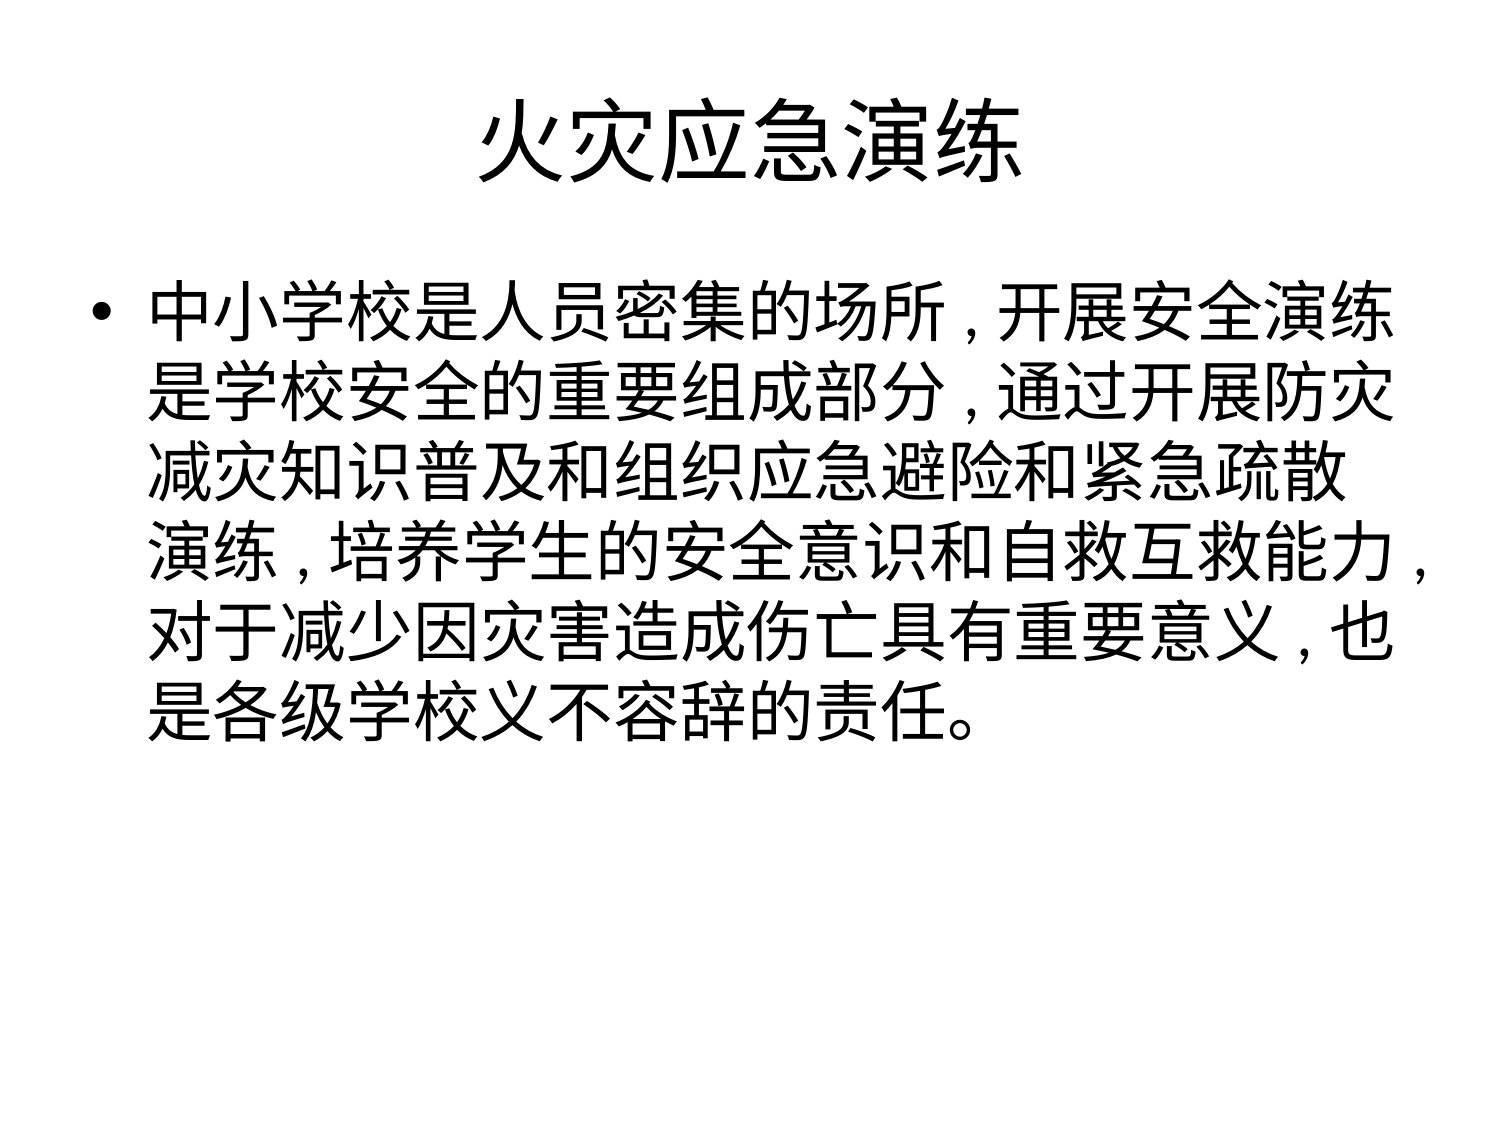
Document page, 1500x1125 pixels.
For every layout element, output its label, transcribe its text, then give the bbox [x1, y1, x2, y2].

title 火灾应急演练 [75, 45, 1425, 233]
list 中小学校是人员密集的场所,开展安全演练是学校安全的重要组成部分,通过开展防灾减灾知识普及和组织应急避险和紧急疏散演练,培养学生的安全意识和自救互救能力,对于减少因灾害造成伤亡具有重要意义,也是各级学校义不容辞的责任。 [75, 262, 1425, 1005]
